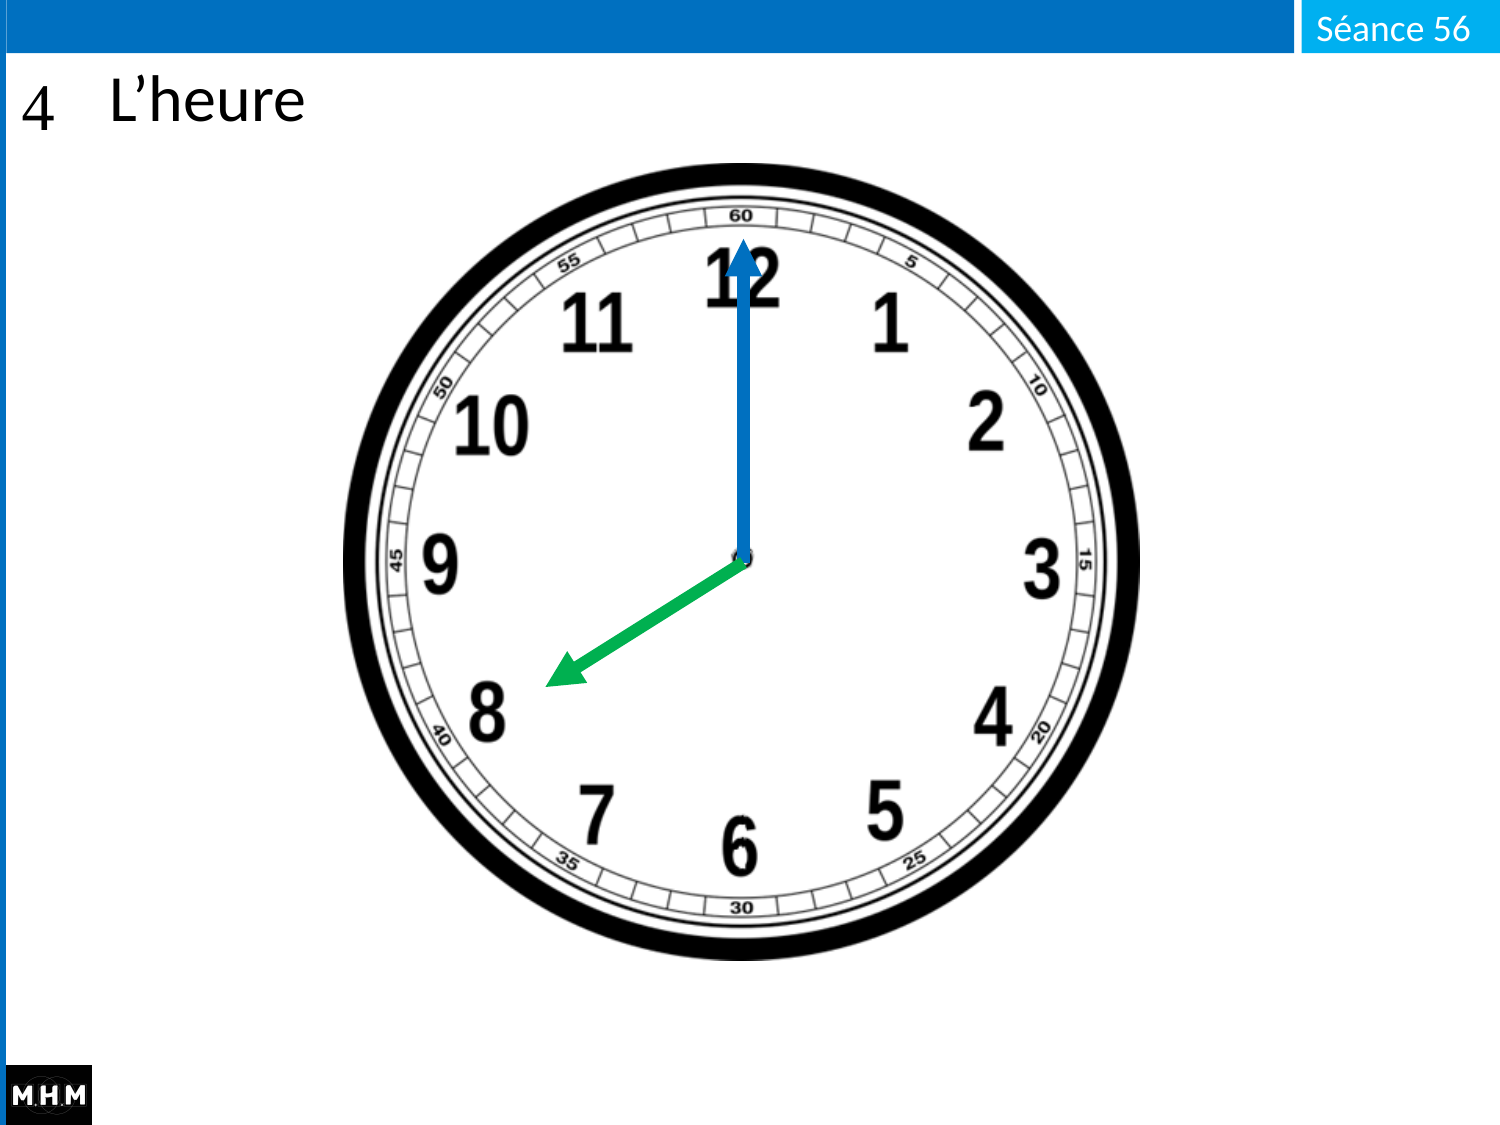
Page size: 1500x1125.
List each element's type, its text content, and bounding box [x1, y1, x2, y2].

picture [343, 163, 1140, 961]
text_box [545, 562, 744, 687]
picture [6, 1065, 92, 1125]
title L’heure [94, 57, 1389, 144]
